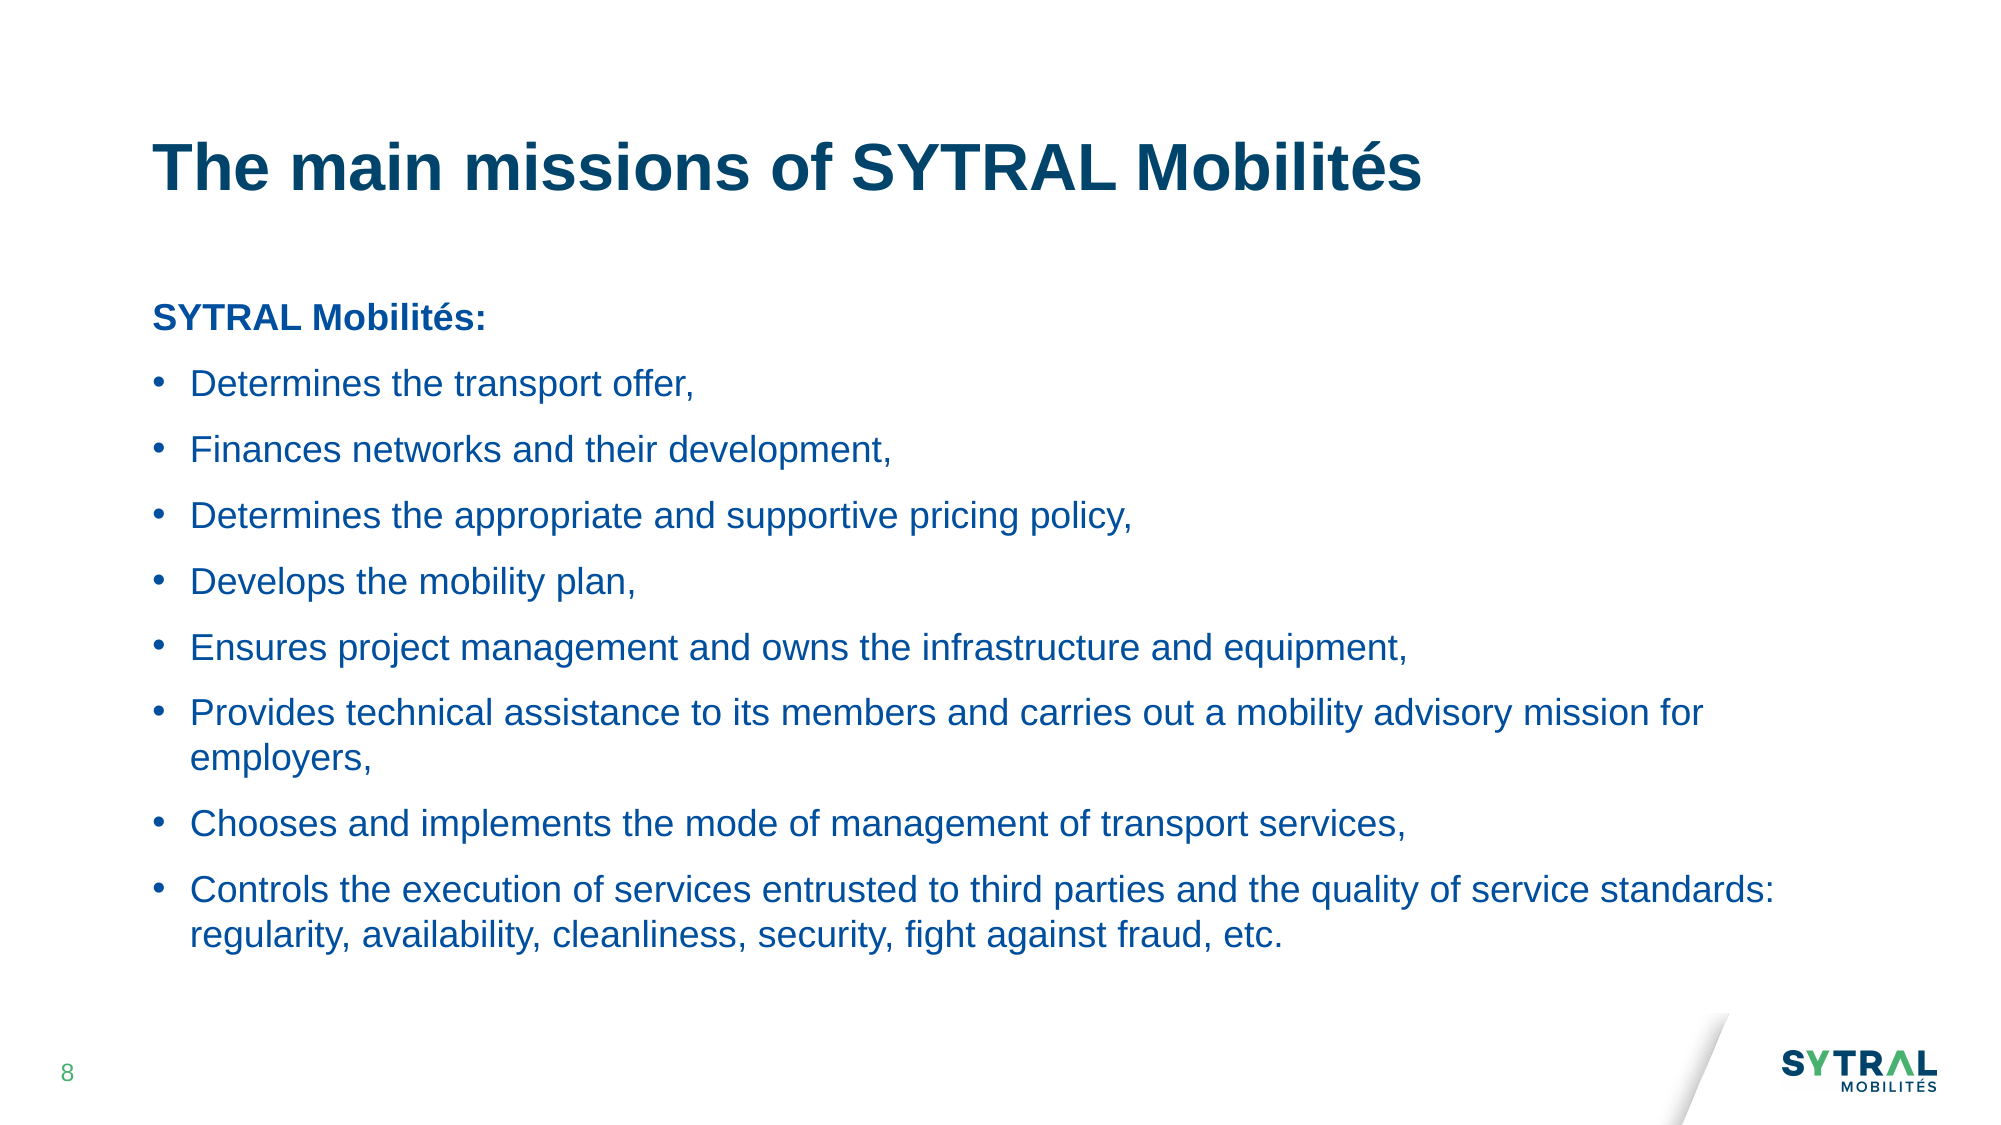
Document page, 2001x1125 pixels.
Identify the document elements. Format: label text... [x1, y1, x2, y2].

picture [1584, 1013, 2001, 1125]
title The main missions of SYTRAL Mobilités [137, 59, 1863, 278]
text_box 8 [45, 1041, 130, 1101]
list SYTRAL Mobilités: Determines the transport offer, Finances networks and their development, Determines the appropriate and supportive pricing policy, Develops the mobility plan, Ensures project management and owns the infrastructure and equipment, Provides technical assistance to its members and carries out a mobility advisory mission for employers, Chooses and implements the mode of management of transport services, Controls the execution of services entrusted to third parties and the quality of service standards: regularity, availability, cleanliness, security, fight against fraud, etc. [137, 285, 1863, 1000]
